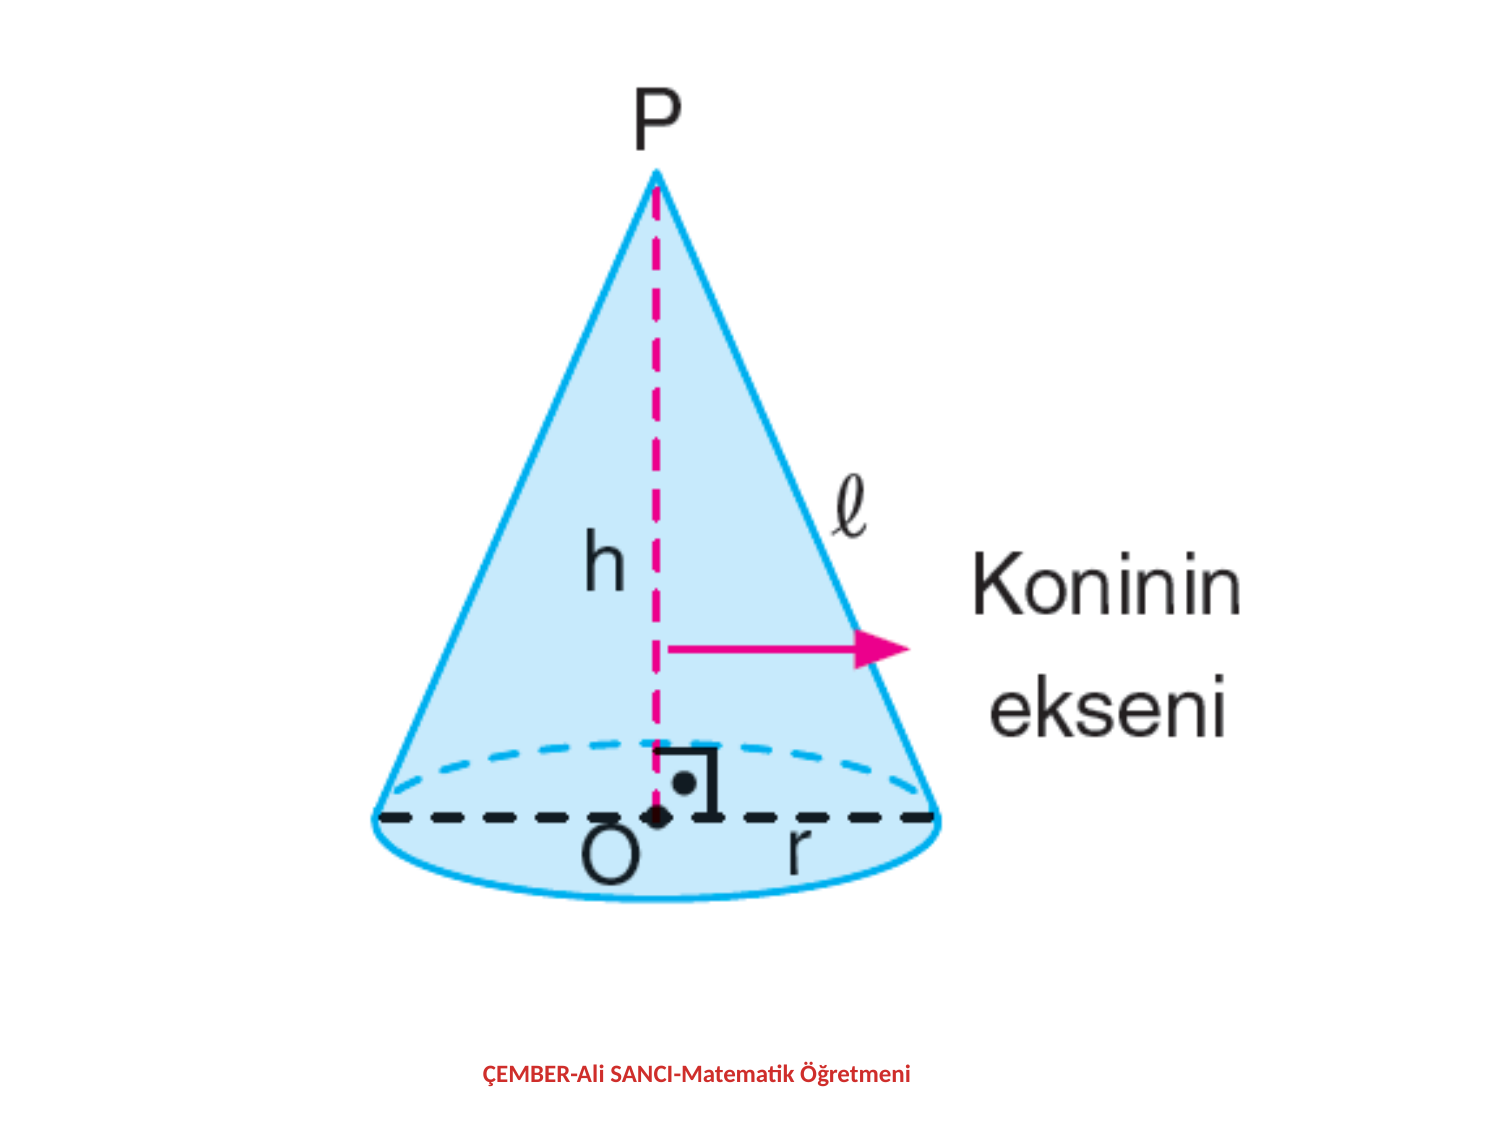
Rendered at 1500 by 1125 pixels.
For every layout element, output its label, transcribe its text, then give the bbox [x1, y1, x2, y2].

picture [348, 77, 1259, 908]
footer ÇEMBER-Ali SANCI-Matematik Öğretmeni [407, 1042, 988, 1103]
